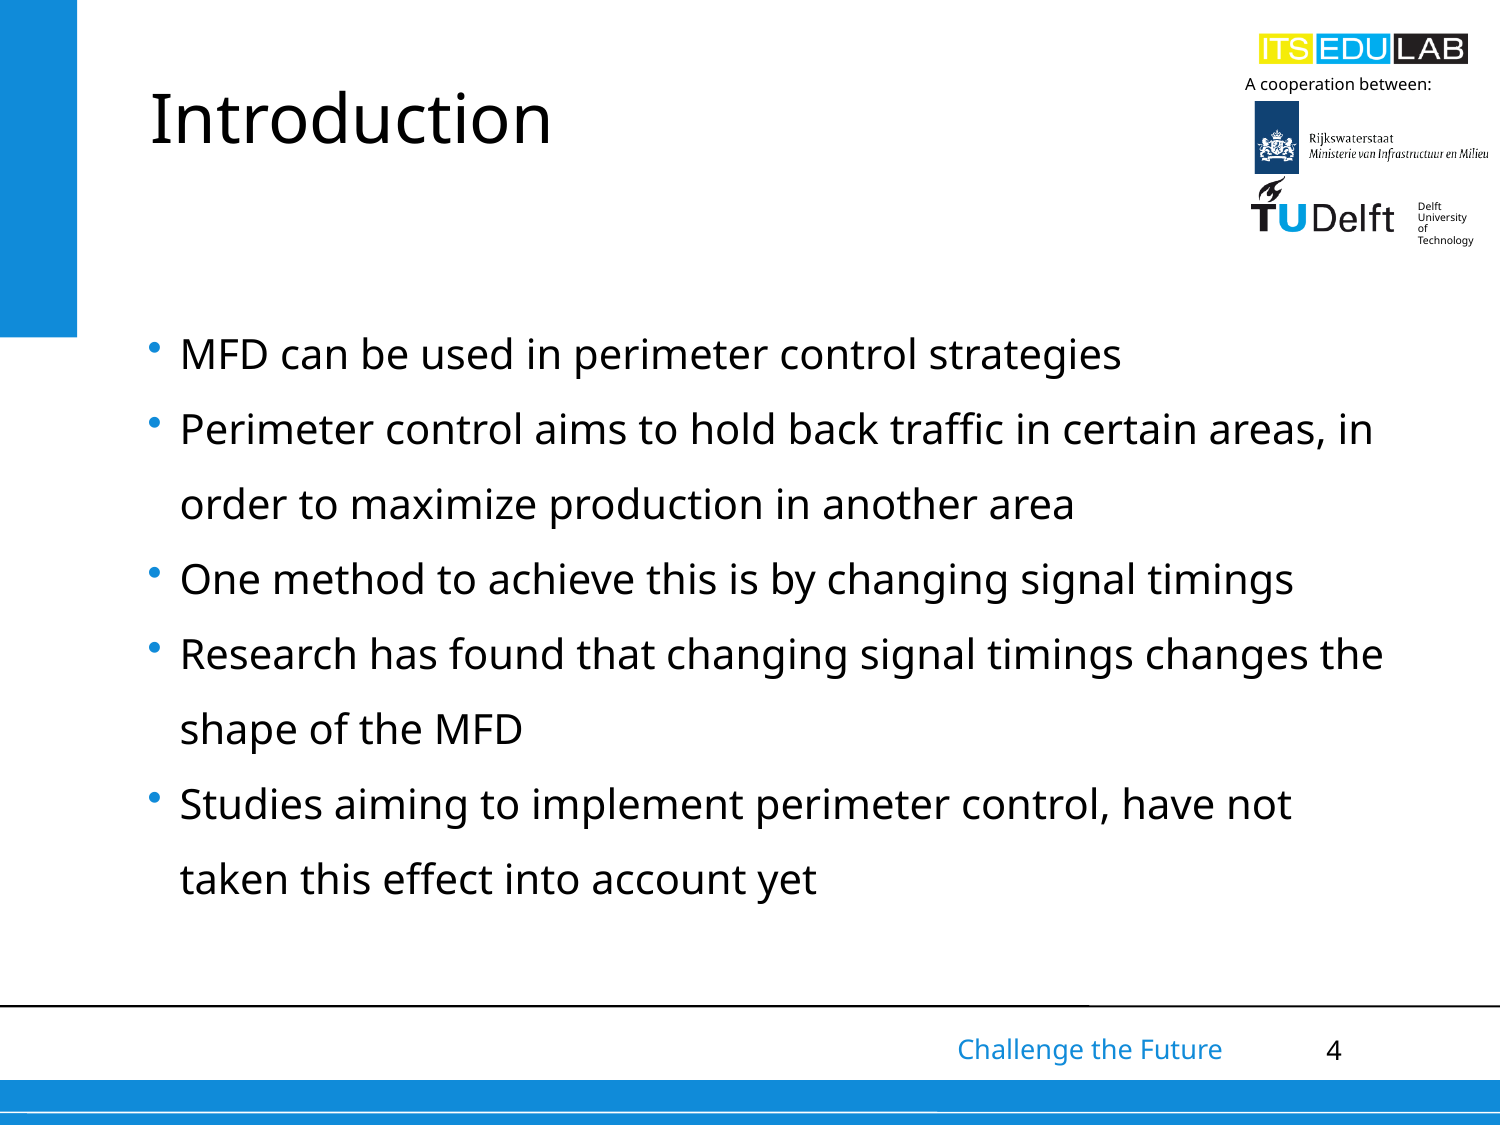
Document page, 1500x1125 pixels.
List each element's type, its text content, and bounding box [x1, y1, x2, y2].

picture [1251, 101, 1492, 234]
title Introduction [150, 75, 1238, 250]
picture [1257, 30, 1473, 66]
list MFD can be used in perimeter control strategies Perimeter control aims to hold back traffic in certain areas, in order to maximize production in another area One method to achieve this is by changing signal timings Research has found that changing signal timings changes the shape of the MFD Studies aiming to implement perimeter control, have not taken this effect into account yet [147, 302, 1403, 977]
